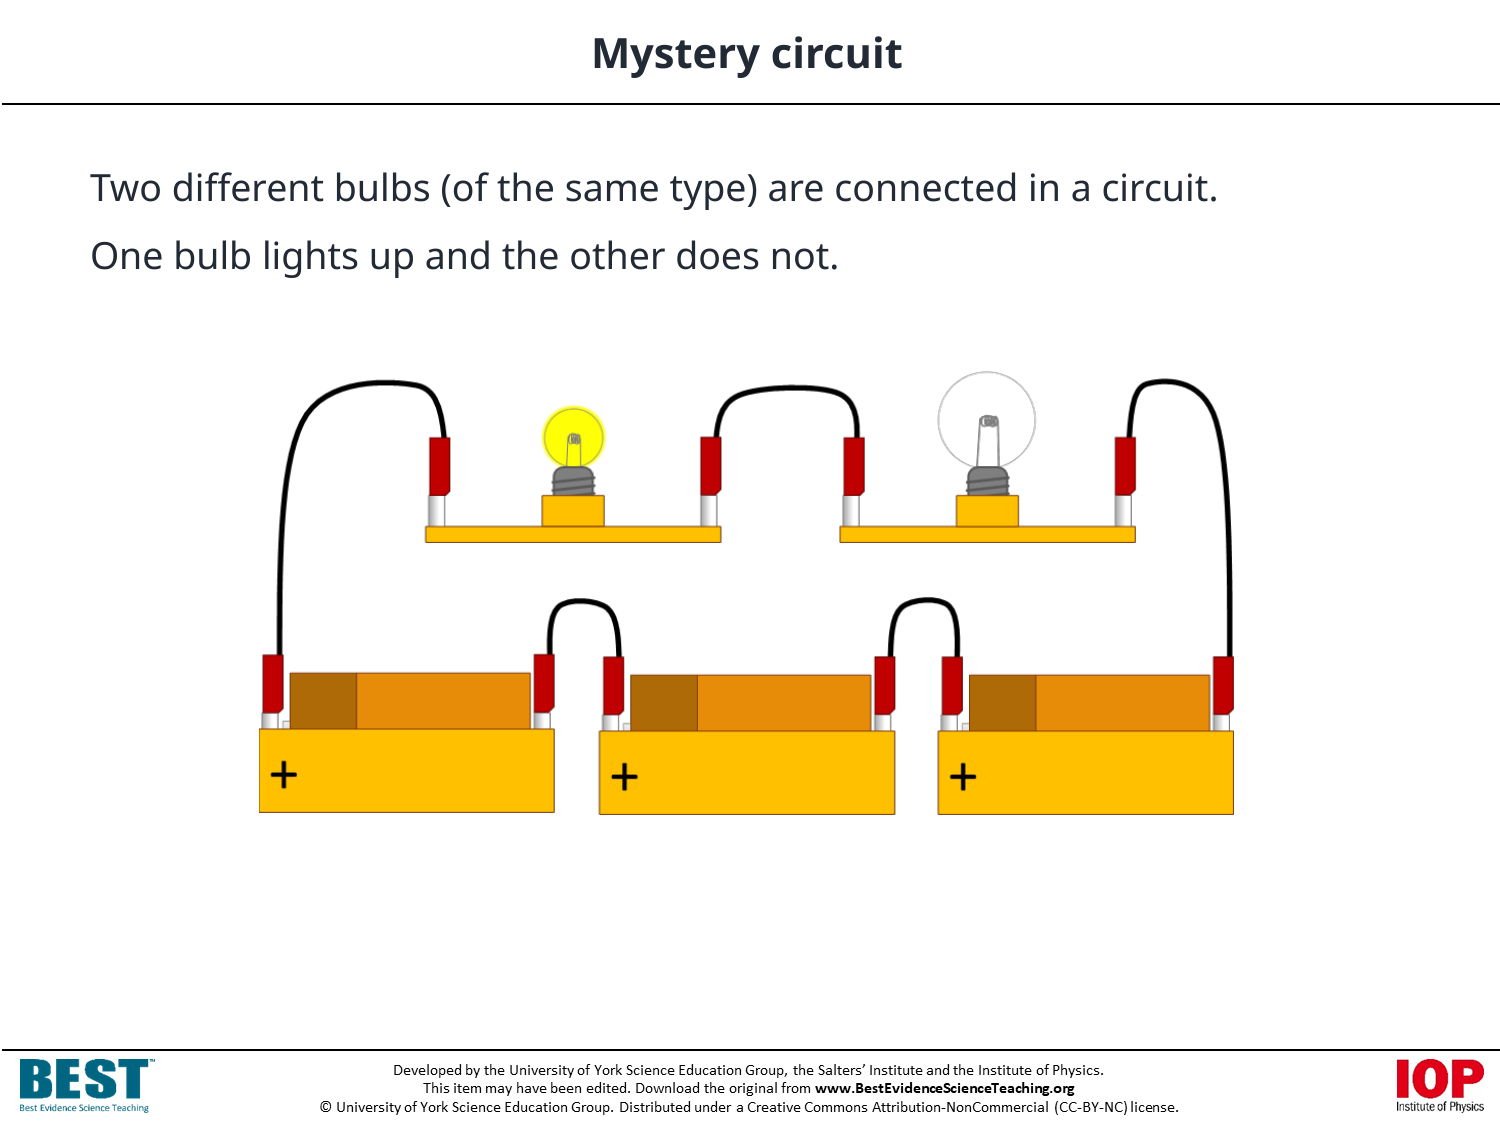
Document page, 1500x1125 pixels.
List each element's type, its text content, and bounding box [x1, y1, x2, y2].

picture [2, 103, 1500, 1125]
text_box Mystery circuit [23, 4, 1471, 99]
